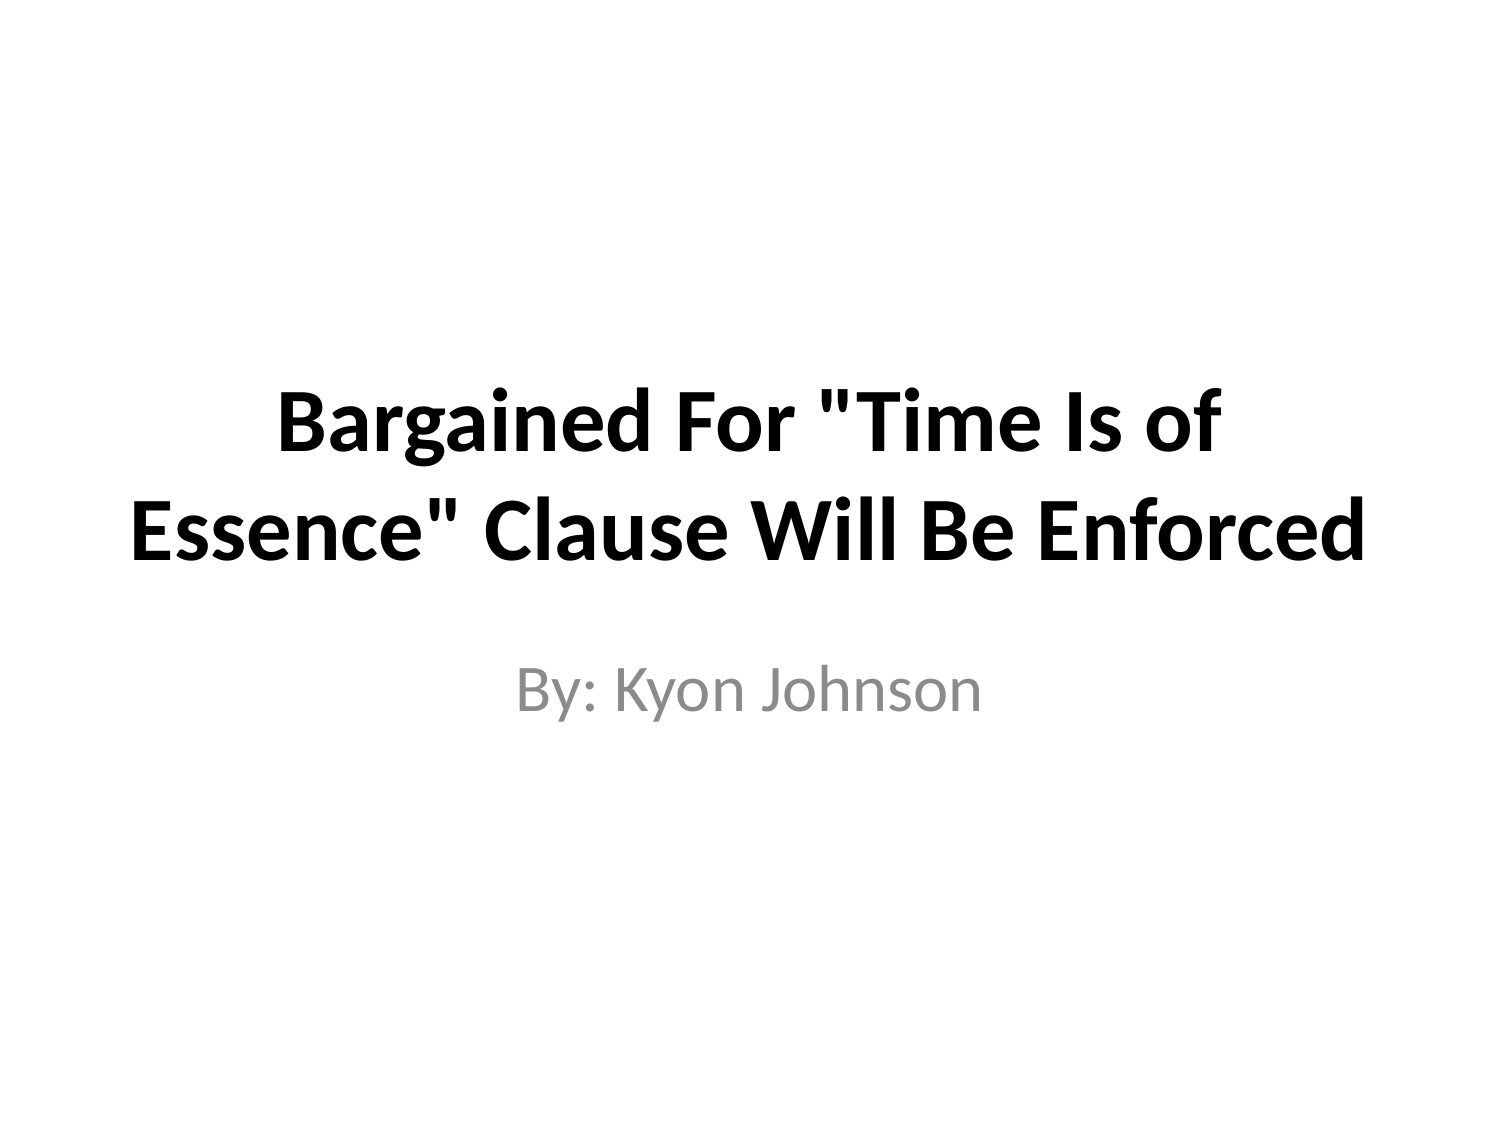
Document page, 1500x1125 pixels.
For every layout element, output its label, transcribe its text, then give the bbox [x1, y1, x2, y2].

title Bargained For "Time Is of Essence" Clause Will Be Enforced [112, 349, 1388, 591]
subtitle By: Kyon Johnson [225, 637, 1275, 925]
